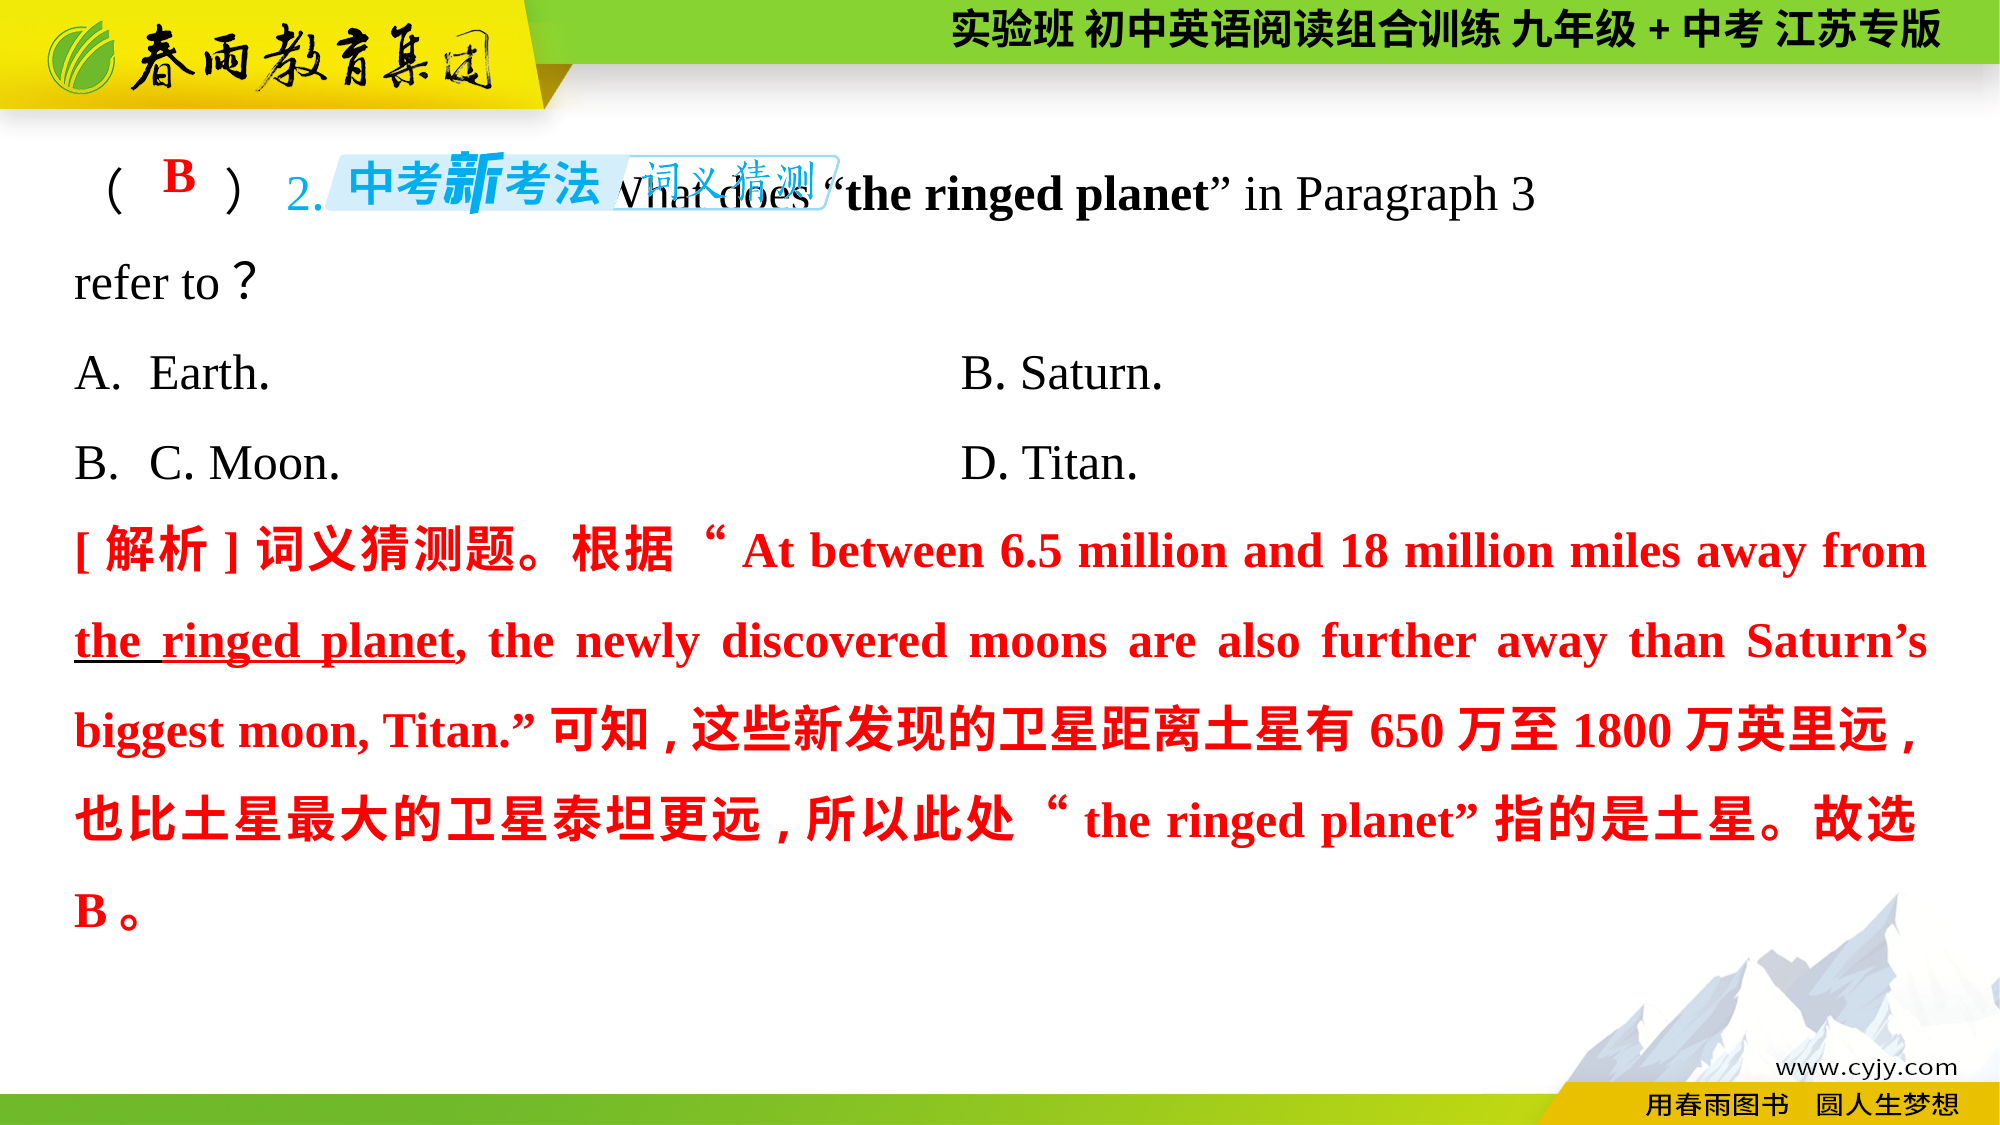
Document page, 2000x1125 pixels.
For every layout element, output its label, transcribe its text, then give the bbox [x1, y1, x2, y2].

text_box B [148, 134, 212, 210]
list （ ）2. What does “the ringed planet” in Paragraph 3 refer to？ Earth. B. Saturn. C. Moon. D. Titan. [59, 122, 1944, 479]
picture [0, 0, 2000, 1125]
text_box [解析]词义猜测题。根据“At between 6.5 million and 18 million miles away from the ringed planet, the newly discovered moons are also further away than Saturn’s biggest moon, Titan.”可知,这些新发现的卫星距离土星有650万至1800万英里远,也比土星最大的卫星泰坦更远,所以此处“the ringed planet”指的是土星。故选B。 [59, 479, 1944, 945]
